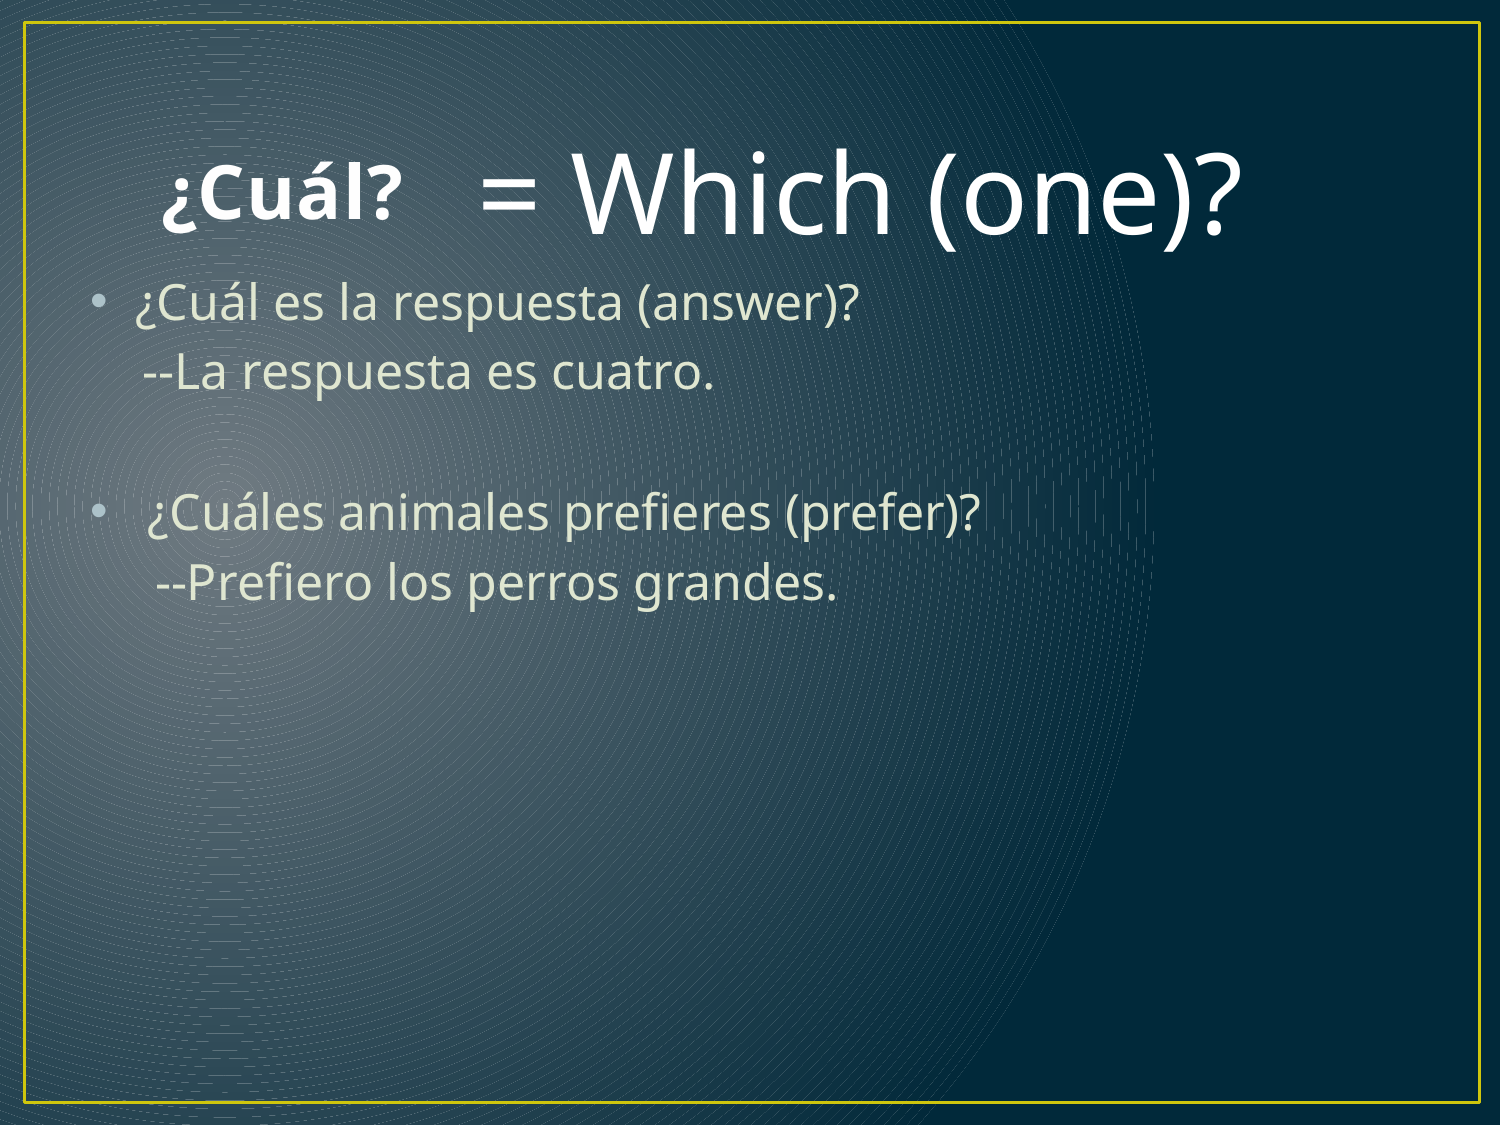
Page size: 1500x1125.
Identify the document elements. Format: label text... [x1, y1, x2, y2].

list ¿Cuál es la respuesta (answer)? --La respuesta es cuatro. ¿Cuáles animales prefieres (prefer)? --Prefiero los perros grandes. [75, 262, 1425, 1005]
text_box = Which (one)? [462, 115, 1463, 265]
title ¿Cuál? [146, 54, 1497, 243]
